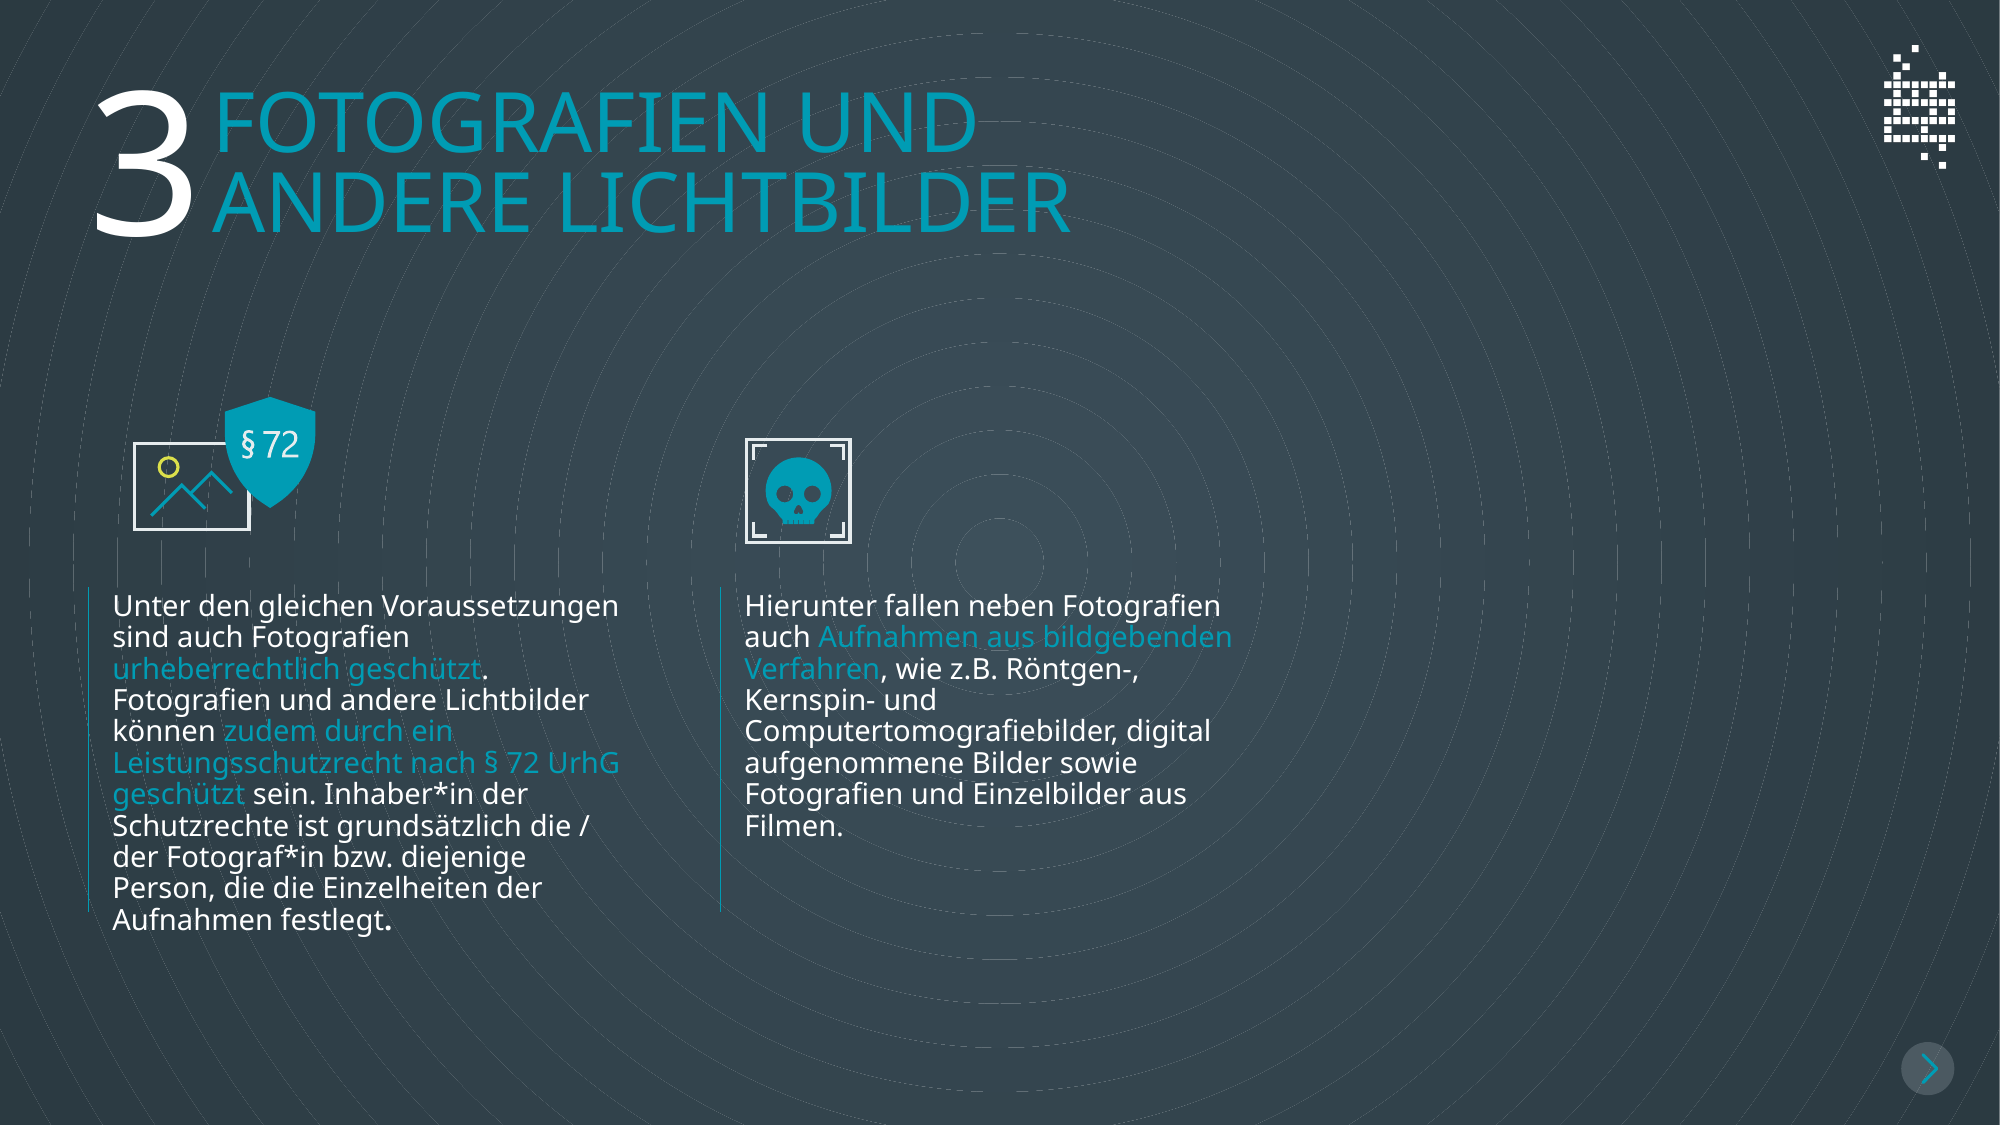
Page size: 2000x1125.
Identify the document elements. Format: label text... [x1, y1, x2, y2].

text_box 3 [88, 35, 325, 251]
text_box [133, 443, 249, 530]
title Fotografien und andere Lichtbilder [88, 88, 1911, 402]
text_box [752, 445, 844, 536]
picture [1884, 45, 1955, 169]
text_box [1900, 1041, 1955, 1096]
list Unter den gleichen Voraussetzungen sind auch Fotografien urheberrechtlich geschützt. Fotografien und andere Lichtbilder können zudem durch ein Leistungsschutzrecht nach § 72 UrhG geschützt sein. Inhaber*in der Schutzrechte ist grundsätzlich die / der Fotograf*in bzw. diejenige Person, die die Einzelheiten der Aufnahmen festlegt. [88, 483, 647, 985]
text_box [746, 439, 851, 543]
text_box [0, 0, 2000, 1125]
list Hierunter fallen neben Fotografien auch Aufnahmen aus bildgebenden Verfahren, wie z.B. Röntgen-, Kernspin- und Computertomografiebilder, digital aufgenommene Bilder sowie Fotografien und Einzelbilder aus Filmen. [720, 483, 1279, 985]
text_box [224, 396, 315, 509]
